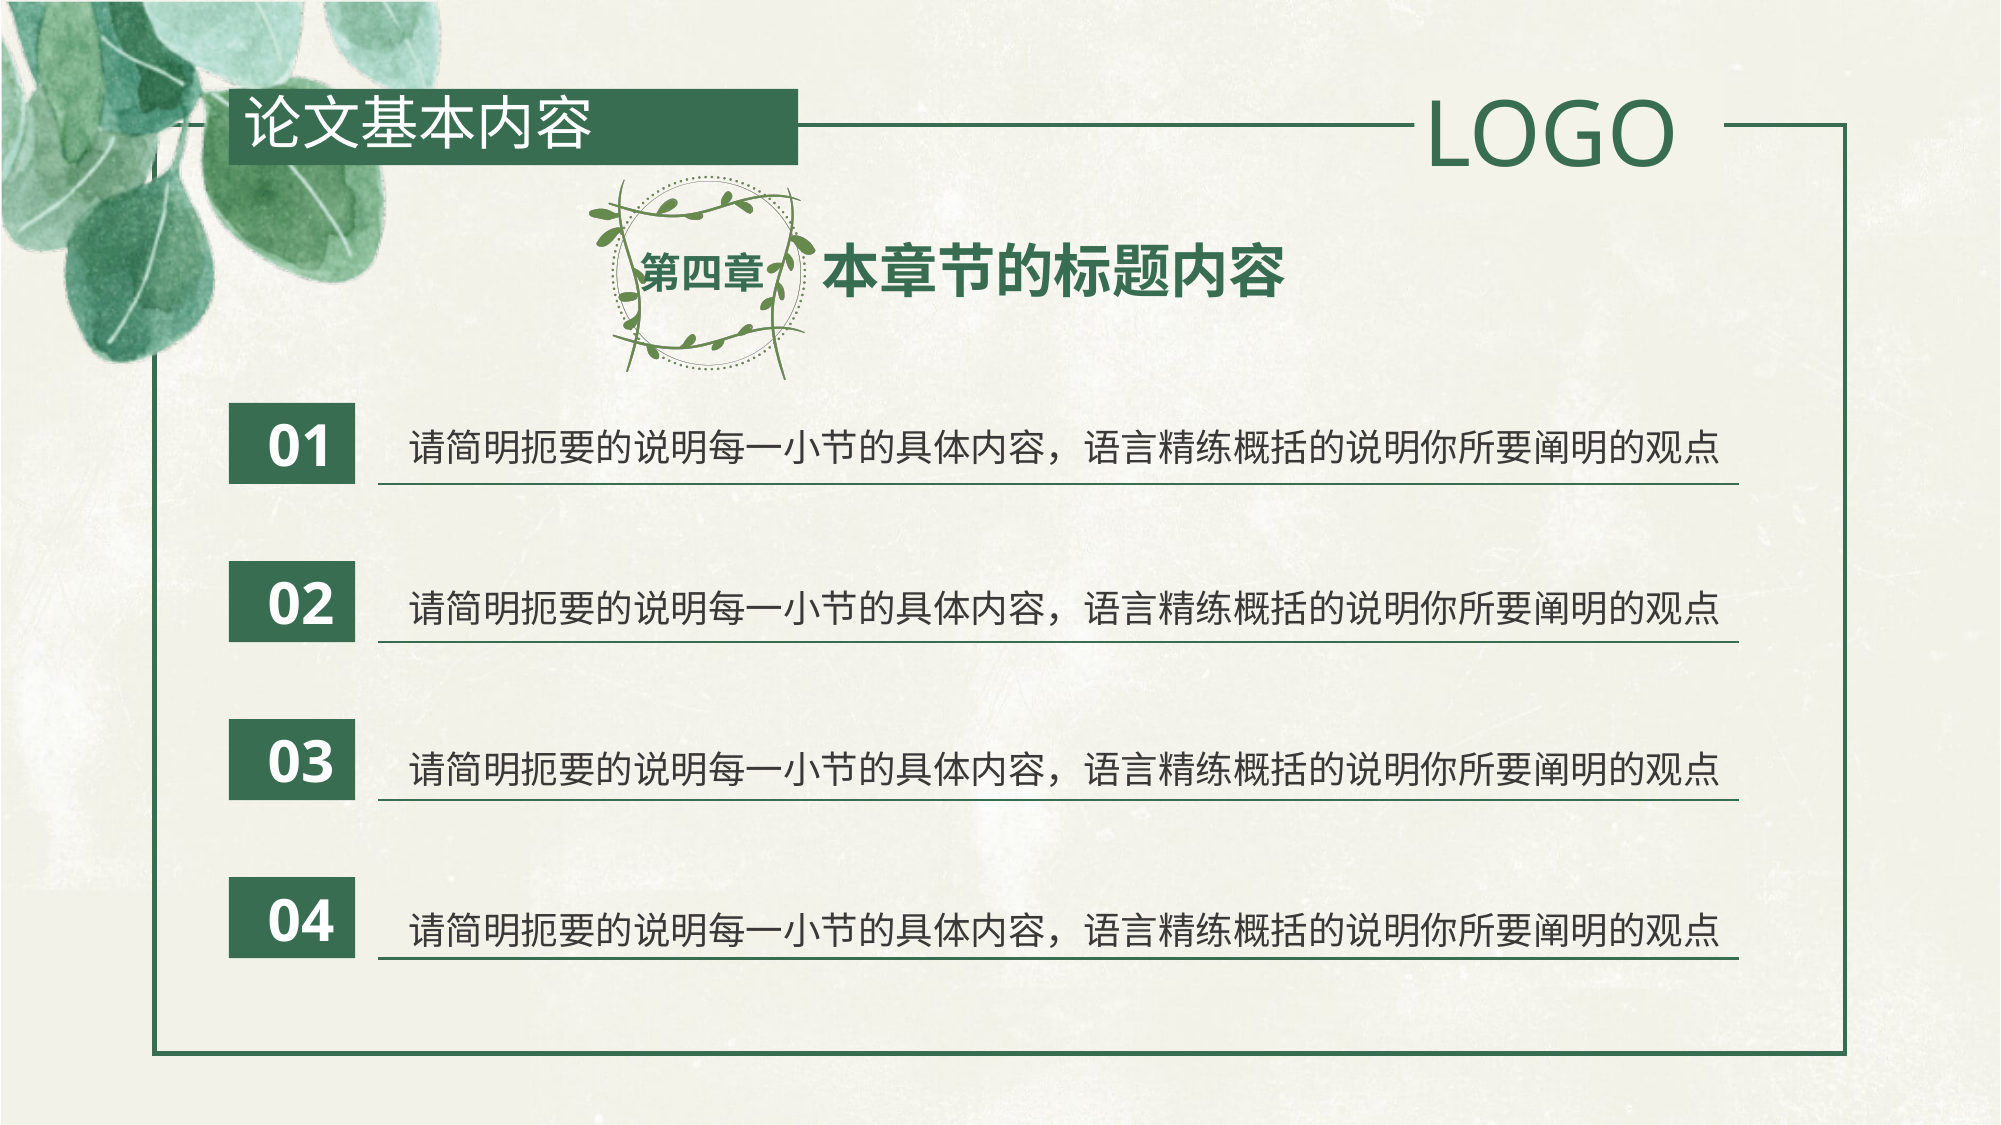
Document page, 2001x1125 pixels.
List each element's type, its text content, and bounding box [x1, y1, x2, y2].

text_box 01 [228, 402, 356, 484]
text_box 03 [228, 719, 356, 801]
picture [1, 0, 2000, 1125]
text_box 请简明扼要的说明每一小节的具体内容，语言精练概括的说明你所要阐明的观点 [393, 577, 1739, 638]
text_box 本章节的标题内容 [919, 223, 1338, 315]
text_box 请简明扼要的说明每一小节的具体内容，语言精练概括的说明你所要阐明的观点 [393, 899, 1739, 958]
text_box 请简明扼要的说明每一小节的具体内容，语言精练概括的说明你所要阐明的观点 [393, 415, 1739, 477]
text_box 02 [228, 561, 356, 643]
text_box 04 [228, 877, 356, 959]
title 论文基本内容 [228, 88, 795, 164]
text_box 请简明扼要的说明每一小节的具体内容，语言精练概括的说明你所要阐明的观点 [393, 738, 1739, 799]
